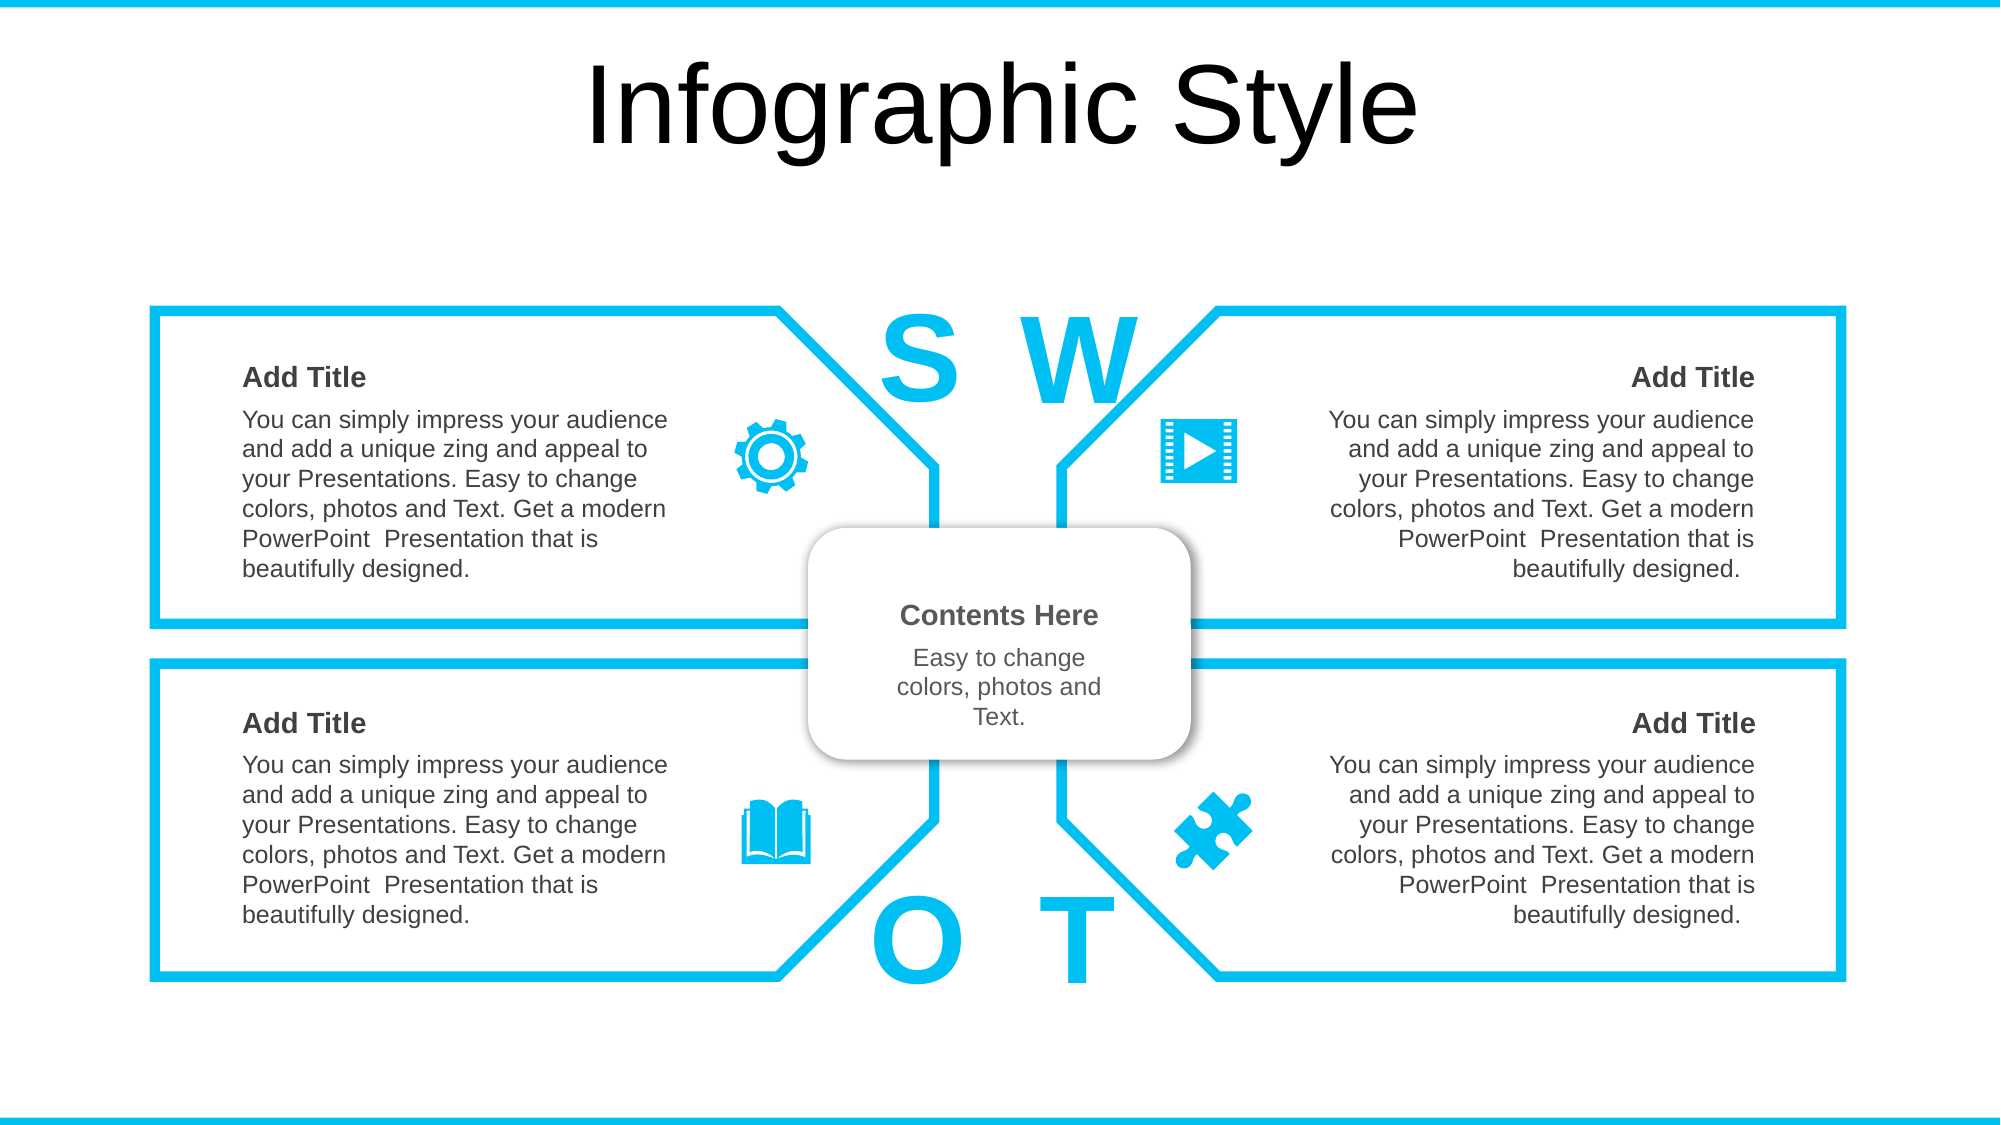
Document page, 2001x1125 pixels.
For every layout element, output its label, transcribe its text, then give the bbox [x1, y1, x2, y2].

list Infographic Style [53, 47, 1952, 167]
text_box W [998, 270, 1161, 436]
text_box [227, 697, 710, 939]
text_box [153, 309, 936, 625]
text_box [740, 798, 812, 866]
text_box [227, 351, 710, 593]
text_box [153, 662, 936, 978]
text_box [1289, 697, 1771, 939]
text_box [1172, 790, 1255, 872]
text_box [861, 589, 1138, 699]
text_box [1060, 309, 1843, 625]
text_box O [837, 850, 996, 1016]
text_box [1160, 418, 1238, 484]
text_box S [838, 269, 1001, 434]
text_box [1060, 662, 1843, 978]
text_box [807, 527, 1192, 761]
text_box T [996, 850, 1159, 1016]
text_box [1288, 351, 1771, 593]
text_box [733, 417, 810, 496]
